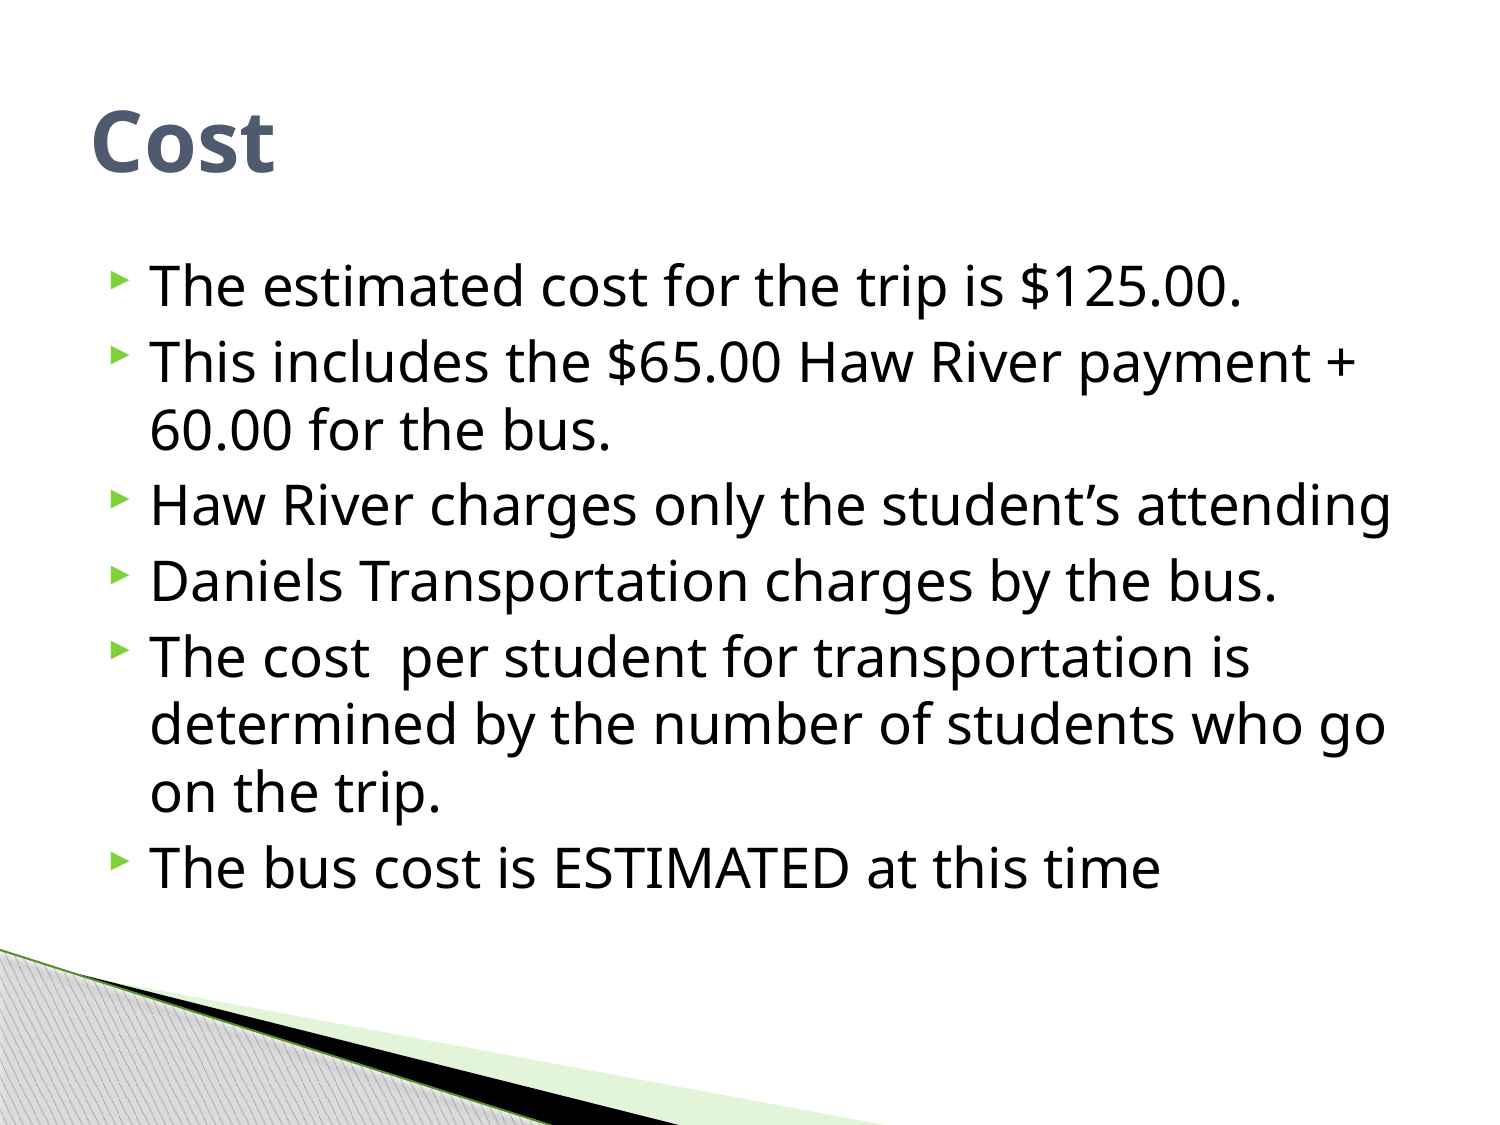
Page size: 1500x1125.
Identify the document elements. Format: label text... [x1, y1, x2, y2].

title Cost [75, 45, 1425, 233]
list The estimated cost for the trip is $125.00. This includes the $65.00 Haw River payment + 60.00 for the bus. Haw River charges only the student’s attending Daniels Transportation charges by the bus. The cost per student for transportation is determined by the number of students who go on the trip. The bus cost is ESTIMATED at this time [75, 243, 1425, 986]
